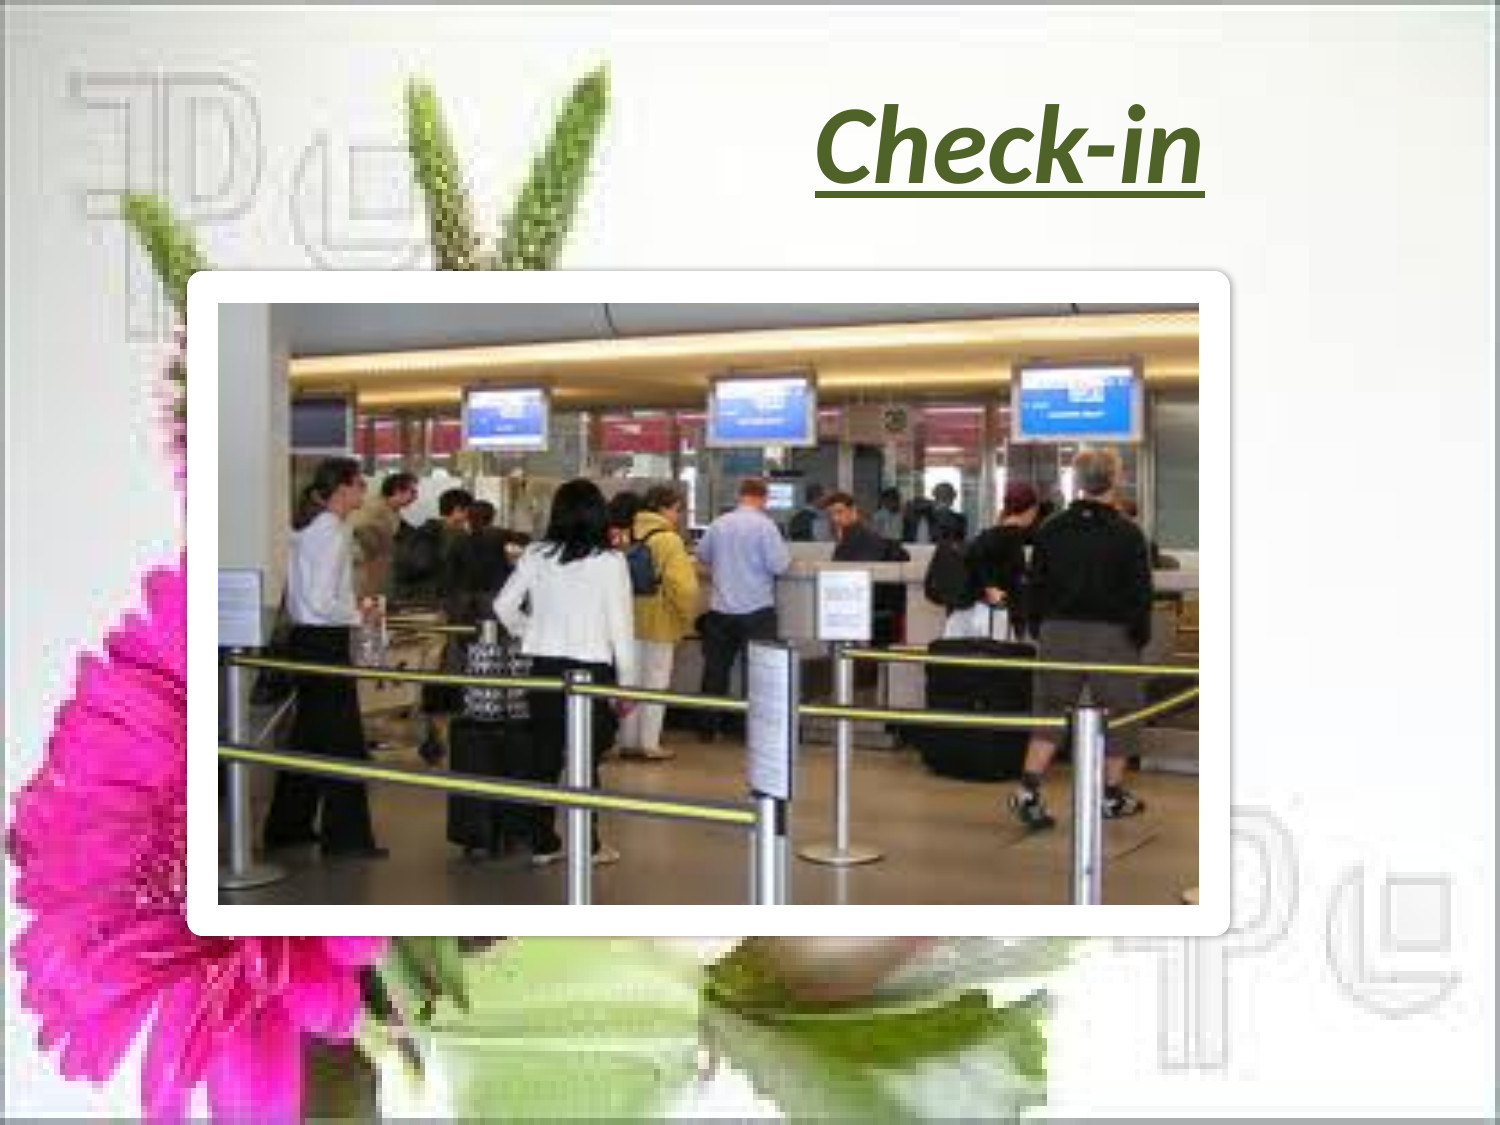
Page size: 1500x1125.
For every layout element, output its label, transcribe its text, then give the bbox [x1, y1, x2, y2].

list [218, 302, 1200, 906]
picture [0, 0, 1500, 1125]
title Check-in [631, 45, 1388, 233]
